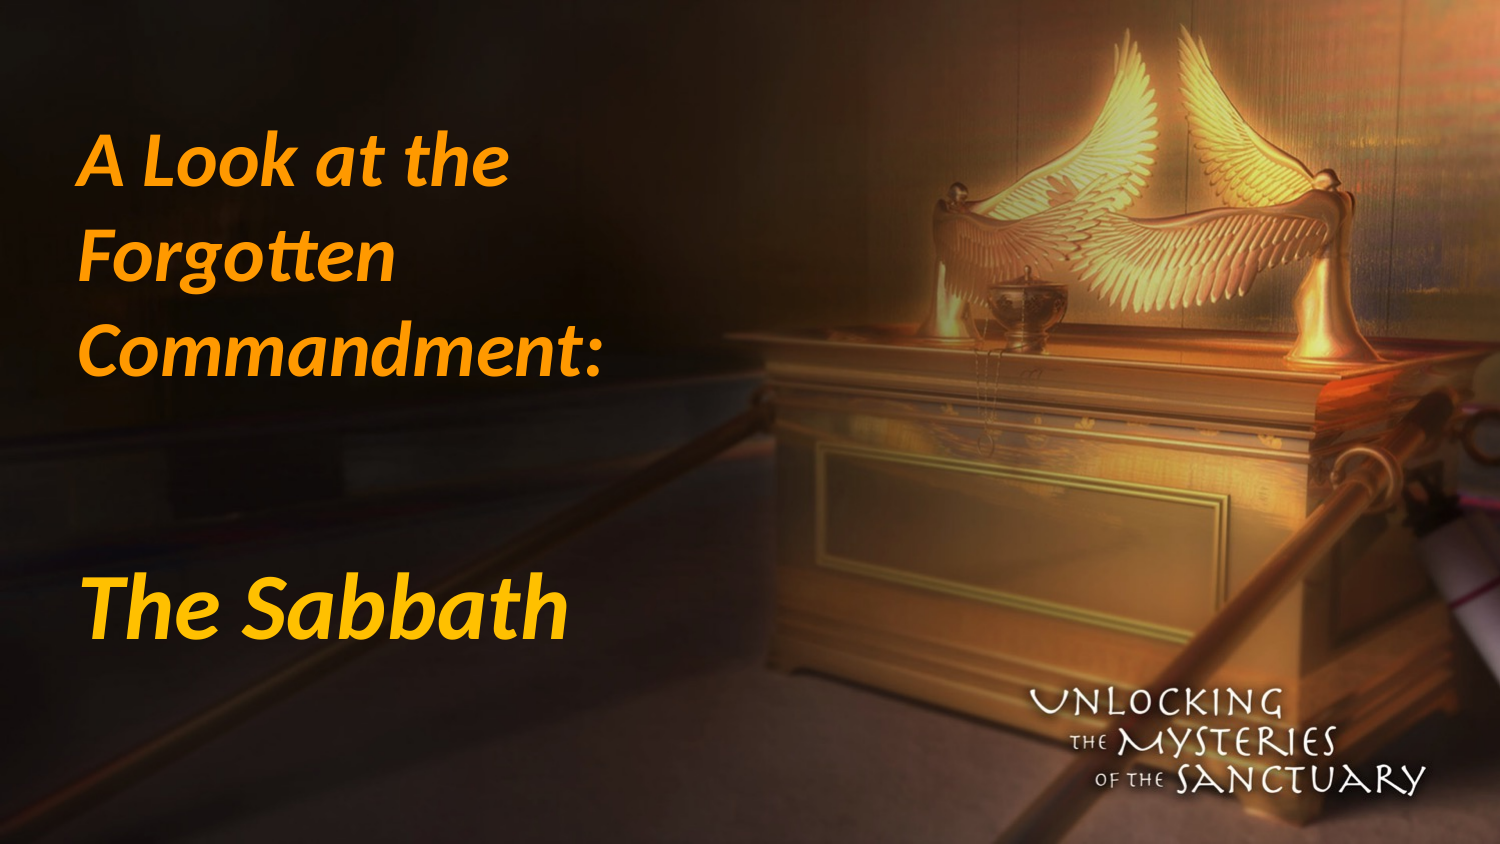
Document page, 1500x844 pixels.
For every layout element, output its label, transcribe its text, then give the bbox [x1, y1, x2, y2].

list A Look at the Forgotten Commandment: The Sabbath [62, 100, 731, 668]
picture [0, 0, 1500, 844]
